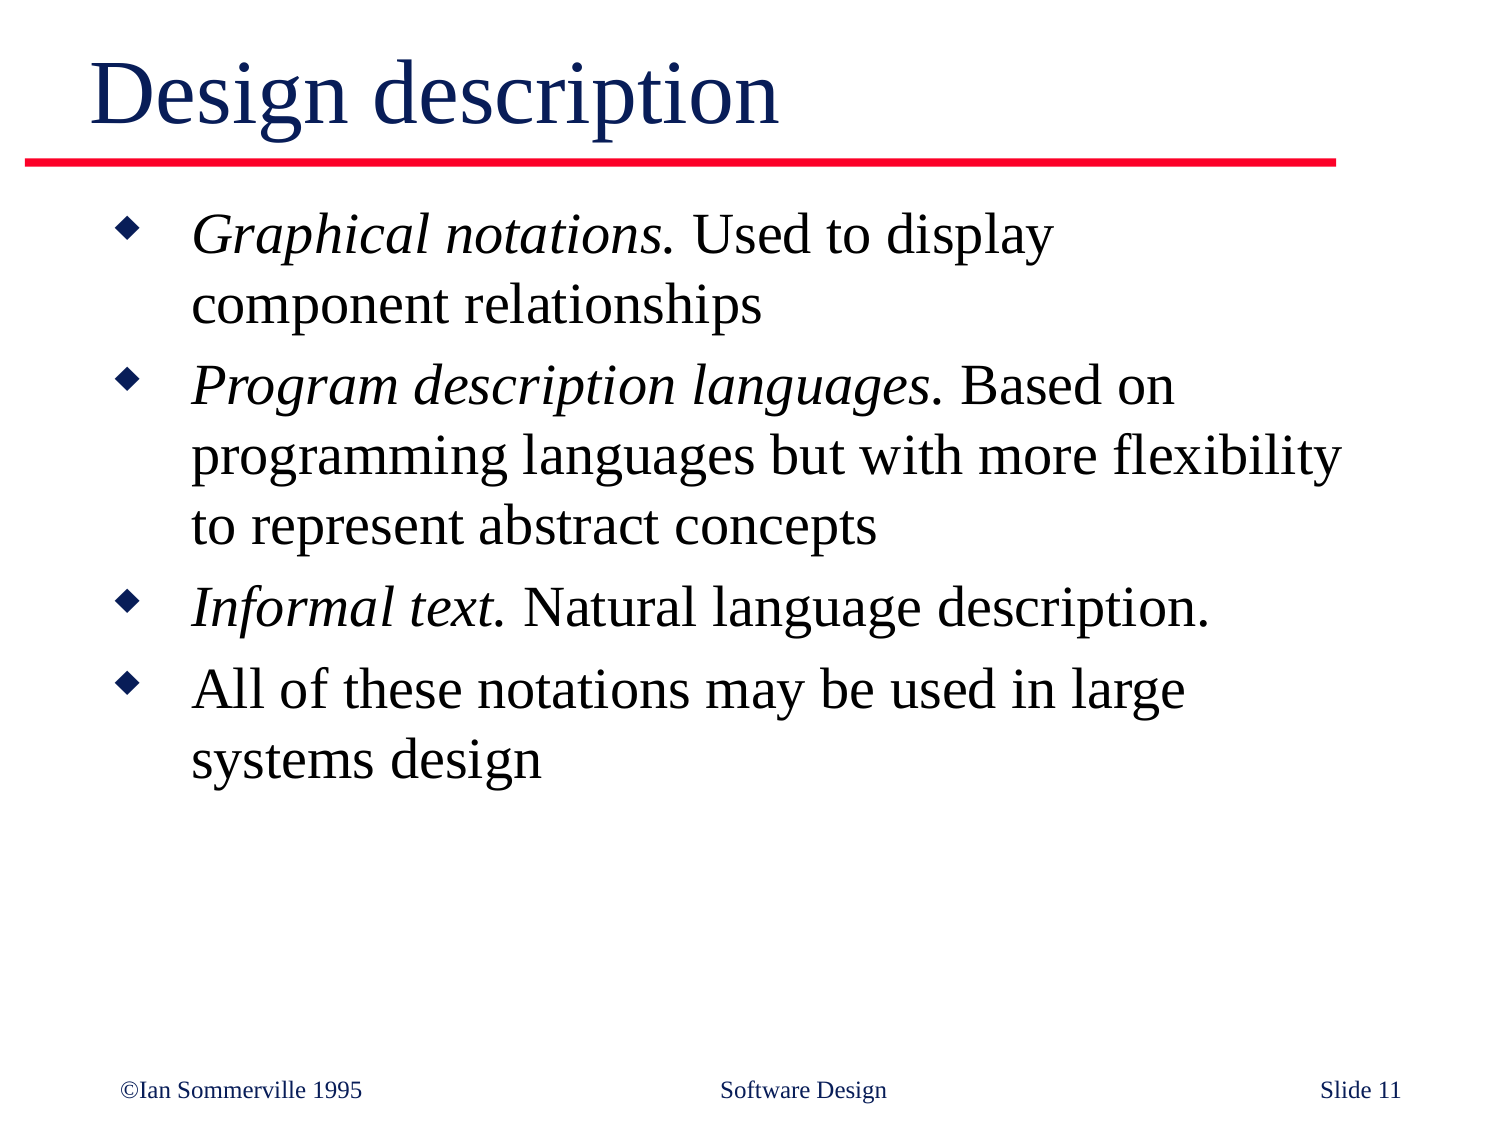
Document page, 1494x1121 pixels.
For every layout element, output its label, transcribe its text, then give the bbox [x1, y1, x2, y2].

list Graphical notations. Used to display component relationships Program description languages. Based on programming languages but with more flexibility to represent abstract concepts Informal text. Natural language description. All of these notations may be used in large systems design [99, 187, 1437, 1038]
title Design description [75, 37, 1350, 150]
